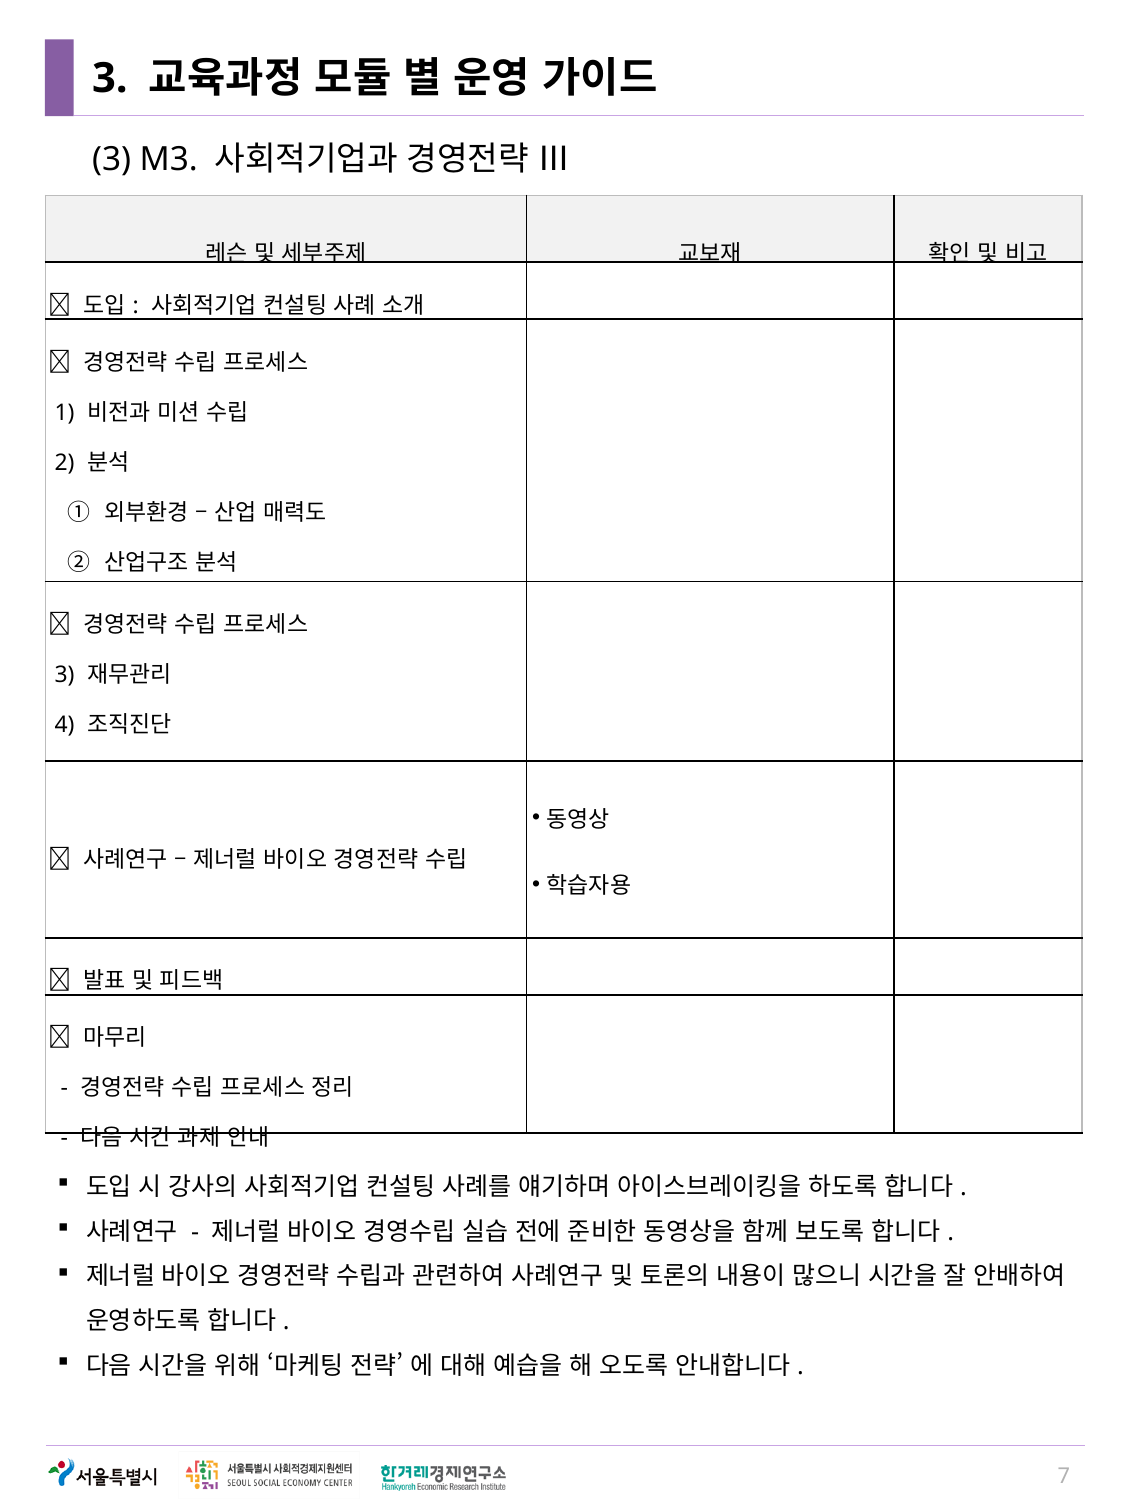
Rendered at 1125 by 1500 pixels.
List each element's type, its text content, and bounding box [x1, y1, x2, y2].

table_cell  마무리 - 경영전략 수립 프로세스 정리 - 다음 시간 과제 안내 [46, 996, 526, 1132]
table_header 교보재 [527, 196, 893, 261]
table_cell [895, 582, 1081, 760]
table_cell  발표 및 피드백 [46, 939, 526, 994]
table_cell  도입: 사회적기업 컨설팅 사례 소개 [46, 263, 526, 318]
table_header 레슨 및 세부주제 [46, 196, 526, 261]
table_cell [527, 320, 893, 581]
picture [48, 1457, 157, 1486]
table_cell [895, 762, 1081, 937]
table_cell [527, 996, 893, 1132]
picture [178, 1451, 360, 1499]
table_cell [895, 996, 1081, 1132]
text_box (3) M3. 사회적기업과 경영전략 Ⅲ [77, 130, 642, 185]
table_header 확인 및 비고 [895, 196, 1081, 261]
table_cell [527, 263, 893, 318]
table_cell  사례연구 – 제너럴 바이오 경영전략 수립 [46, 762, 526, 937]
table_cell [895, 939, 1081, 994]
table_cell [895, 263, 1081, 318]
picture [381, 1465, 506, 1491]
table_cell [895, 320, 1081, 581]
table_cell 동영상 학습자용 - 플립차트(전지), 펜 [527, 762, 893, 937]
table_cell  경영전략 수립 프로세스 1) 비전과 미션 수립 2) 분석 ① 외부환경 – 산업 매력도 ② 산업구조 분석 ③ 내부역량 – 핵심 역량 분석 [46, 320, 526, 581]
table_cell  경영전략 수립 프로세스 3) 재무관리 4) 조직진단 5) 세부전략 수립 [46, 582, 526, 760]
title 3. 교육과정 모듈 별 운영 가이드 [77, 49, 1034, 110]
text_box 도입 시 강사의 사회적기업 컨설팅 사례를 얘기하며 아이스브레이킹을 하도록 합니다. 사례연구 - 제너럴 바이오 경영수립 실습 전에 준비한 동영상을 함께 보도록 합니다. 제너럴 바이오 경영전략 수립과 관련하여 사례연구 및 토론의 내용이 많으니 시간을 잘 안배하여 운영하도록 합니다. 다음 시간을 위해 ‘마케팅 전략’ 에 대해 예습을 해 오도록 안내합니다. [42, 1147, 1083, 1388]
table_cell [527, 939, 893, 994]
slide_number 7 [832, 1436, 1086, 1500]
table_cell [527, 582, 893, 760]
